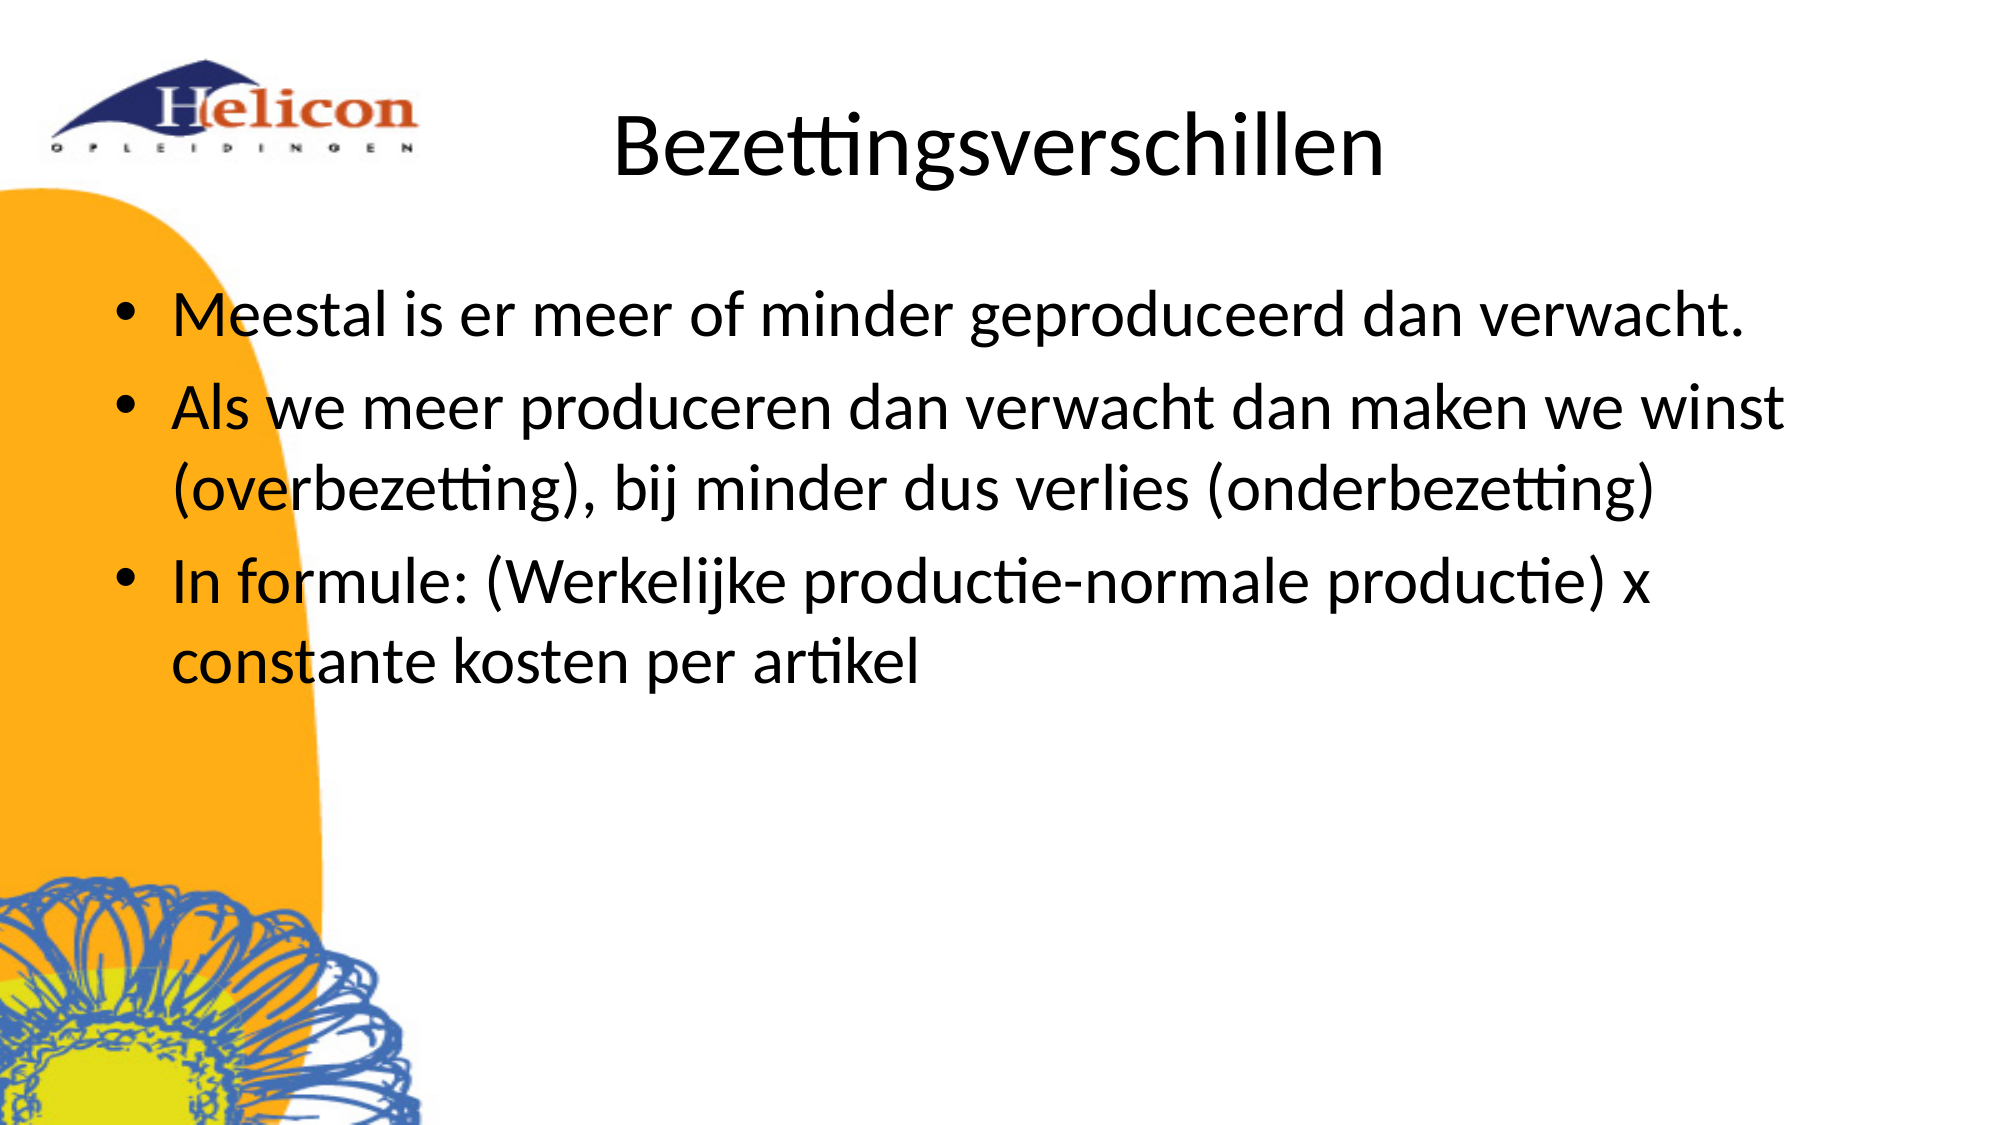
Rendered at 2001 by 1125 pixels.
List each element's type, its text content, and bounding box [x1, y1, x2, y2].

title Bezettingsverschillen [99, 45, 1900, 233]
list Meestal is er meer of minder geproduceerd dan verwacht. Als we meer produceren dan verwacht dan maken we winst (overbezetting), bij minder dus verlies (onderbezetting) In formule: (Werkelijke productie-normale productie) x constante kosten per artikel [99, 262, 1900, 1005]
picture [0, 0, 2001, 1125]
